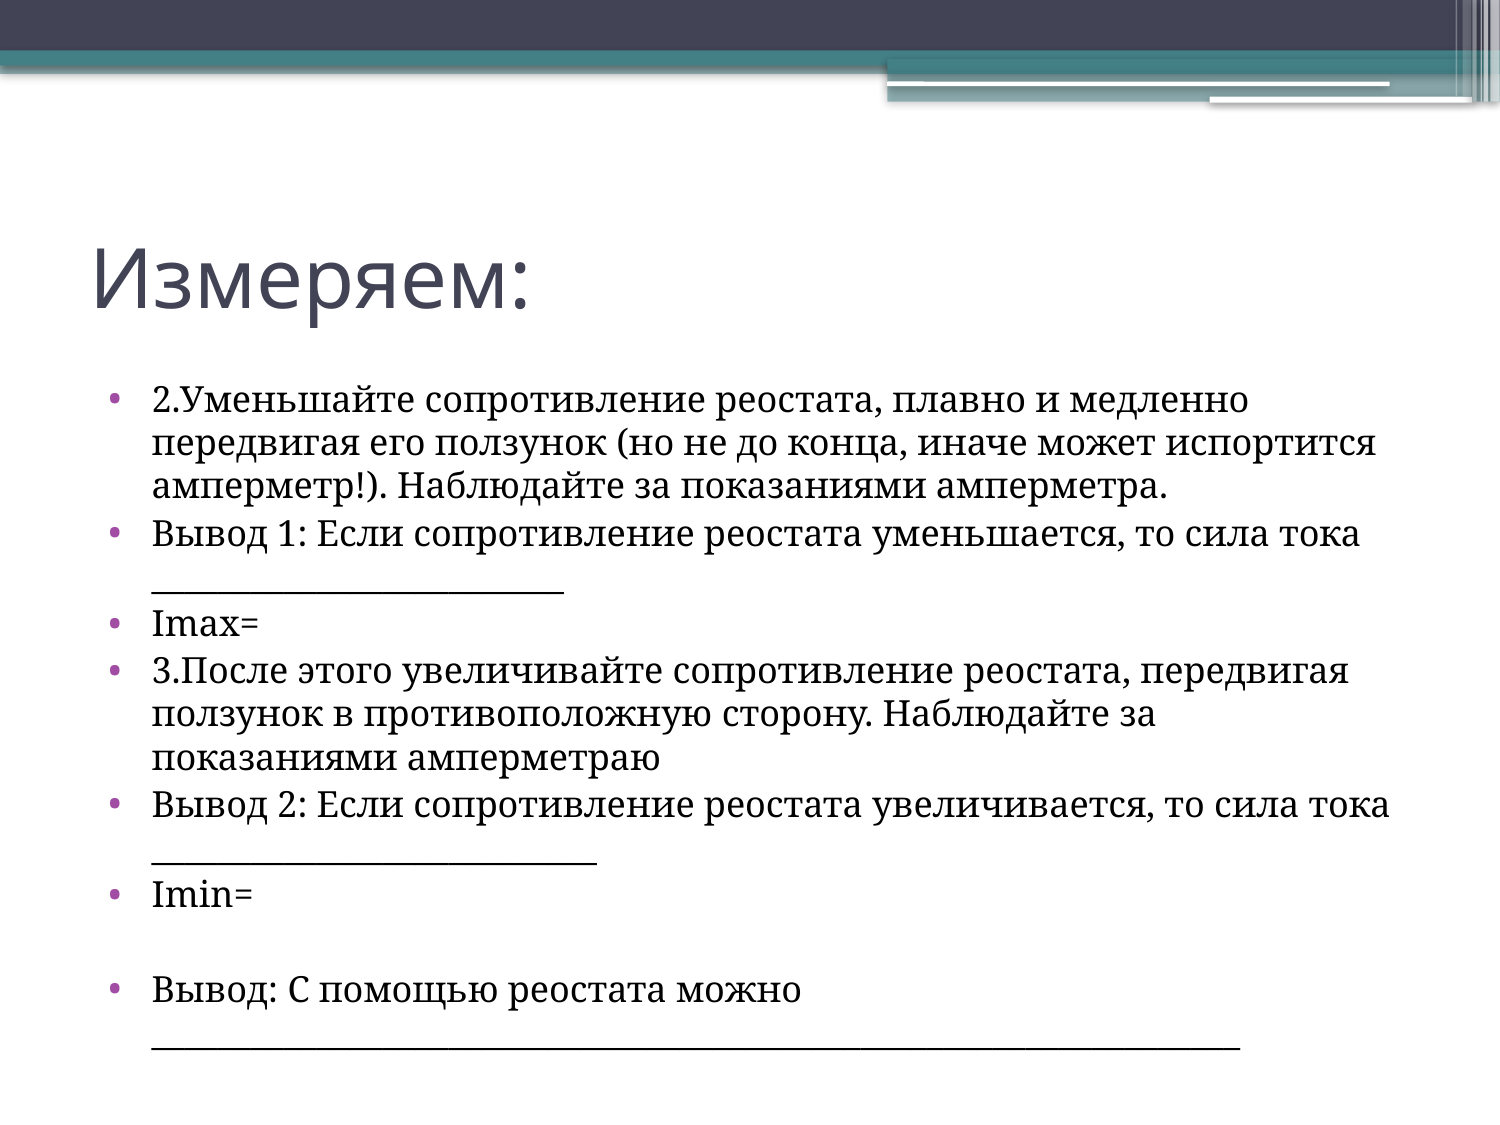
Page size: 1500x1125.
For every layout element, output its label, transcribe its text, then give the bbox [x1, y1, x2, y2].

title Измеряем: [75, 187, 1425, 363]
list 2.Уменьшайте сопротивление реостата, плавно и медленно передвигая его ползунок (но не до конца, иначе может испортится амперметр!). Наблюдайте за показаниями амперметра. Вывод 1: Если сопротивление реостата уменьшается, то сила тока _________________________ Imax= 3.После этого увеличивайте сопротивление реостата, передвигая ползунок в противоположную сторону. Наблюдайте за показаниями амперметраю Вывод 2: Если сопротивление реостата увеличивается, то сила тока ___________________________ Imin= Вывод: С помощью реостата можно __________________________________________________________________ [75, 368, 1425, 1079]
